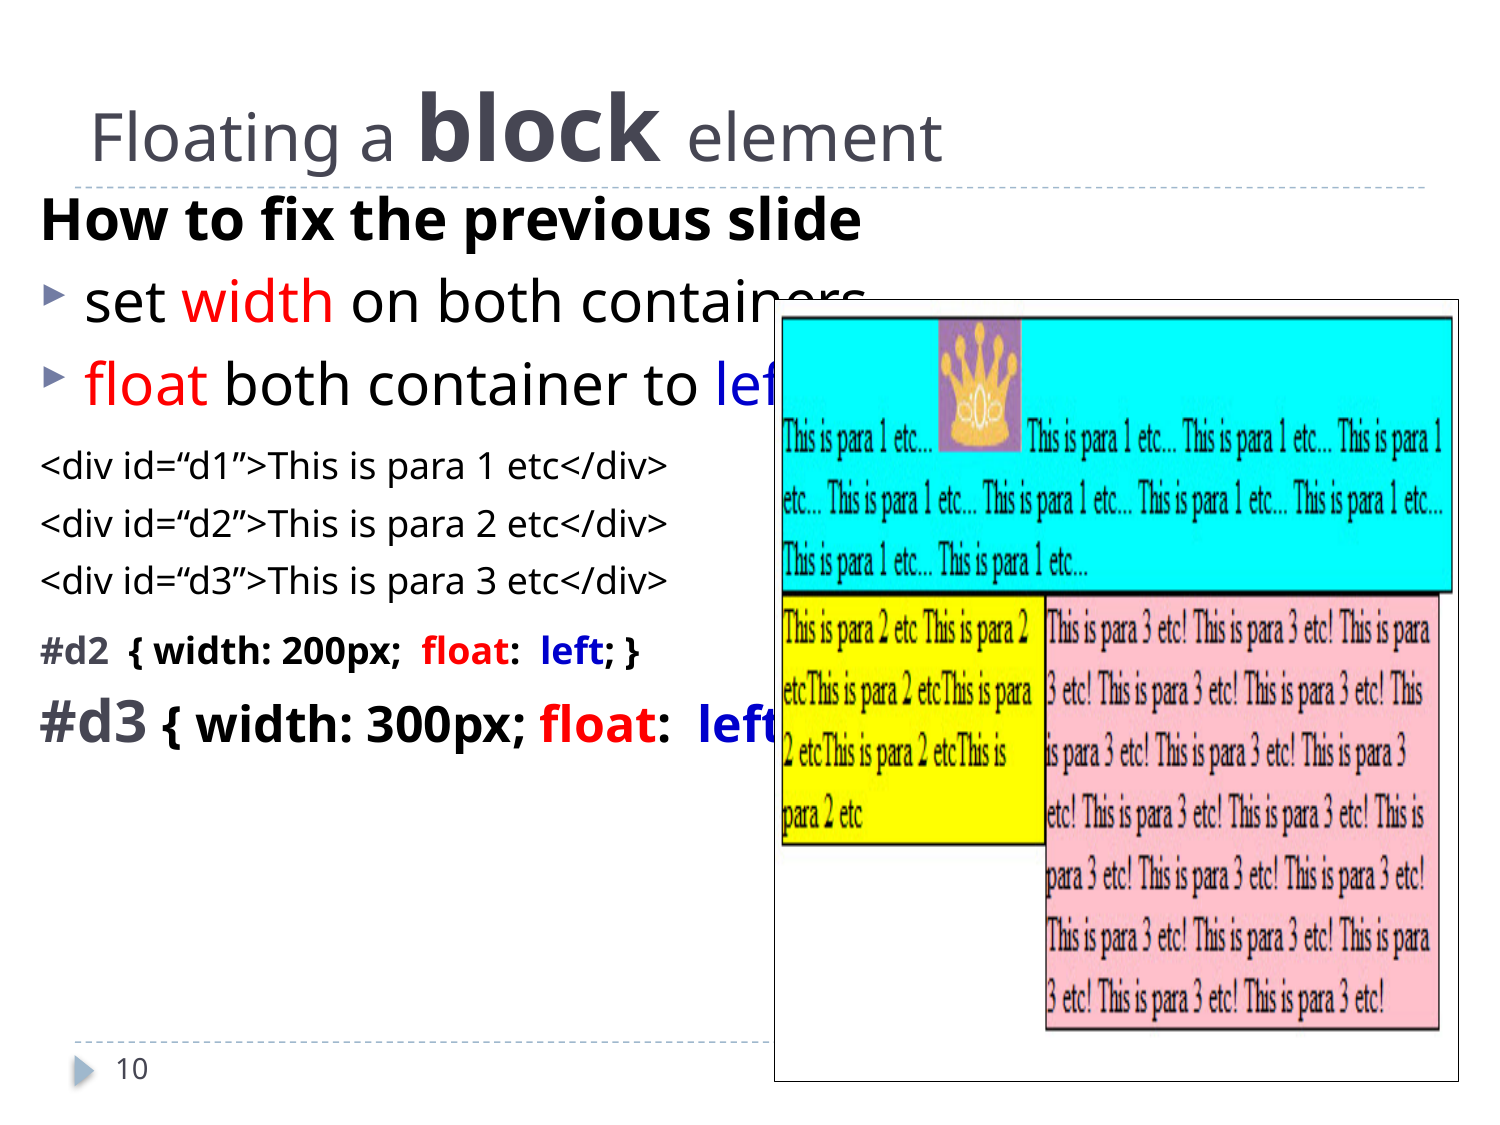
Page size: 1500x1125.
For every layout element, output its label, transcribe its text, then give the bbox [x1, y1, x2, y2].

slide_number 10 [100, 1042, 426, 1103]
title Floating a block element [75, 24, 1425, 174]
list How to fix the previous slide set width on both containers float both container to left <div id=“d1”>This is para 1 etc</div> <div id=“d2”>This is para 2 etc</div> <div id=“d3”>This is para 3 etc</div> #d2 { width: 200px; float: left; } #d3 { width: 300px; float: left; } [24, 174, 1488, 1013]
picture [774, 299, 1459, 1082]
